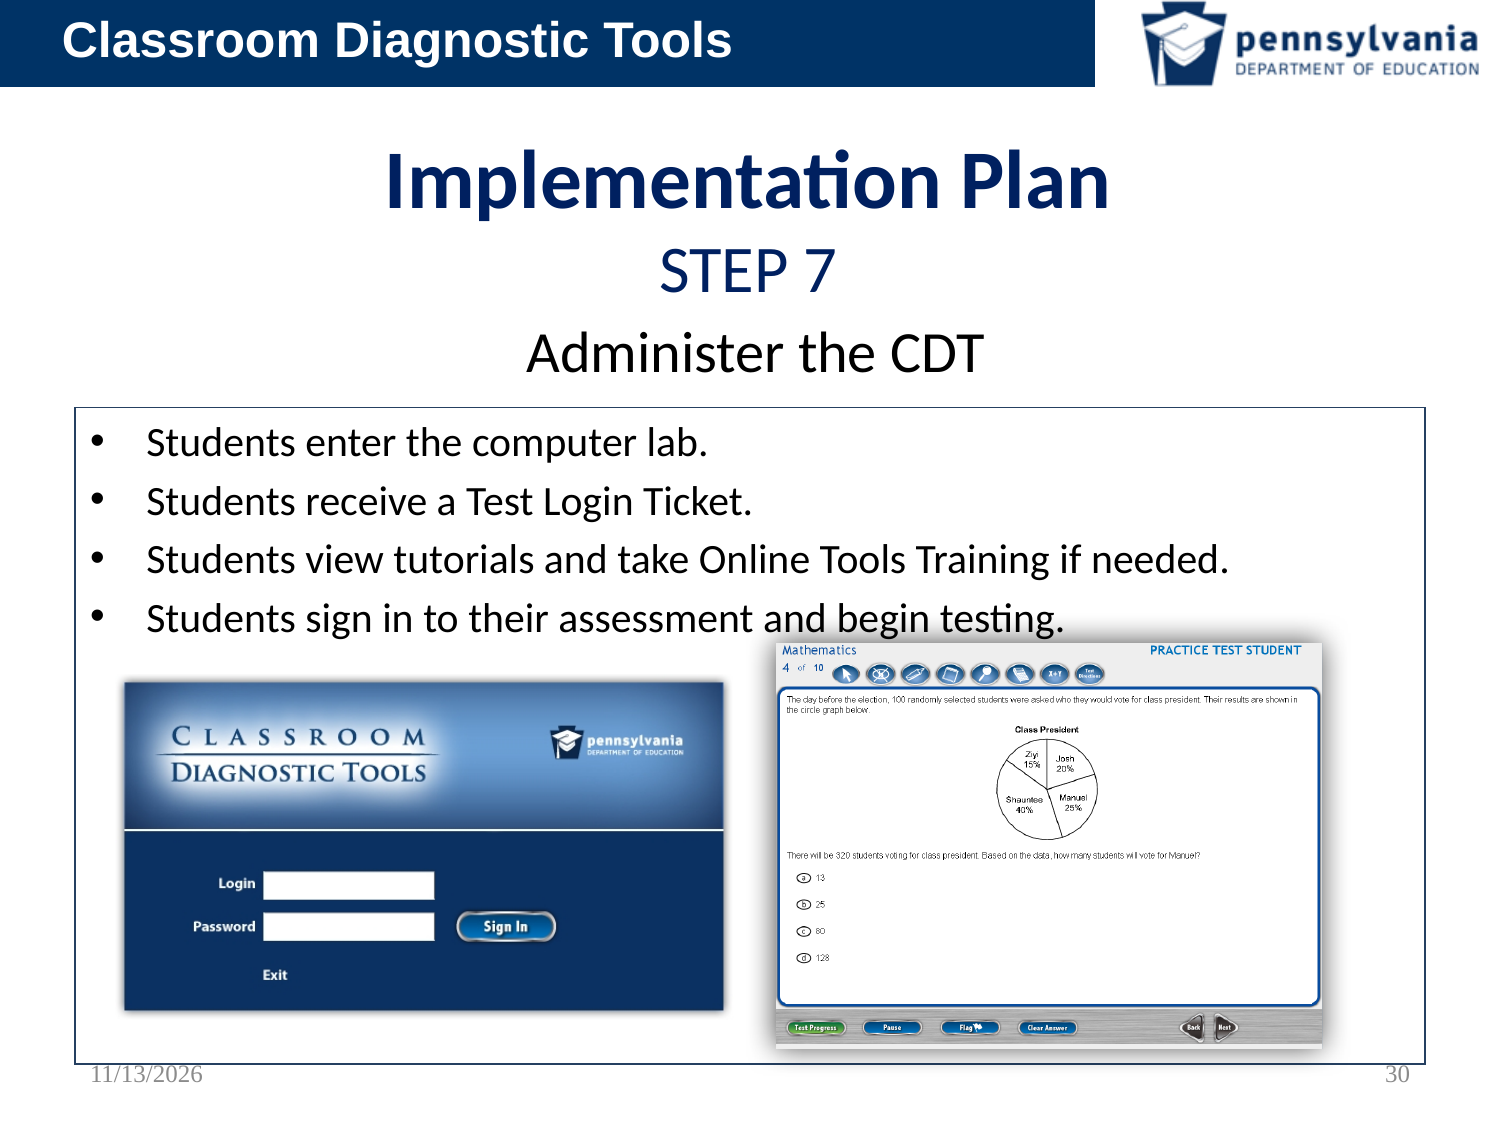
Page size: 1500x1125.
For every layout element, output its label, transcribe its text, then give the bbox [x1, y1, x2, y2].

picture [115, 674, 735, 1021]
picture [1134, 0, 1485, 90]
list Students enter the computer lab. Students receive a Test Login Ticket. Students view tutorials and take Online Tools Training if needed. Students sign in to their assessment and begin testing. [74, 407, 1426, 1065]
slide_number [75, 1042, 425, 1103]
title Implementation Plan STEP 7 Administer the CDT [73, 146, 1424, 365]
picture [775, 642, 1323, 1049]
slide_number 30 [1074, 1042, 1425, 1103]
